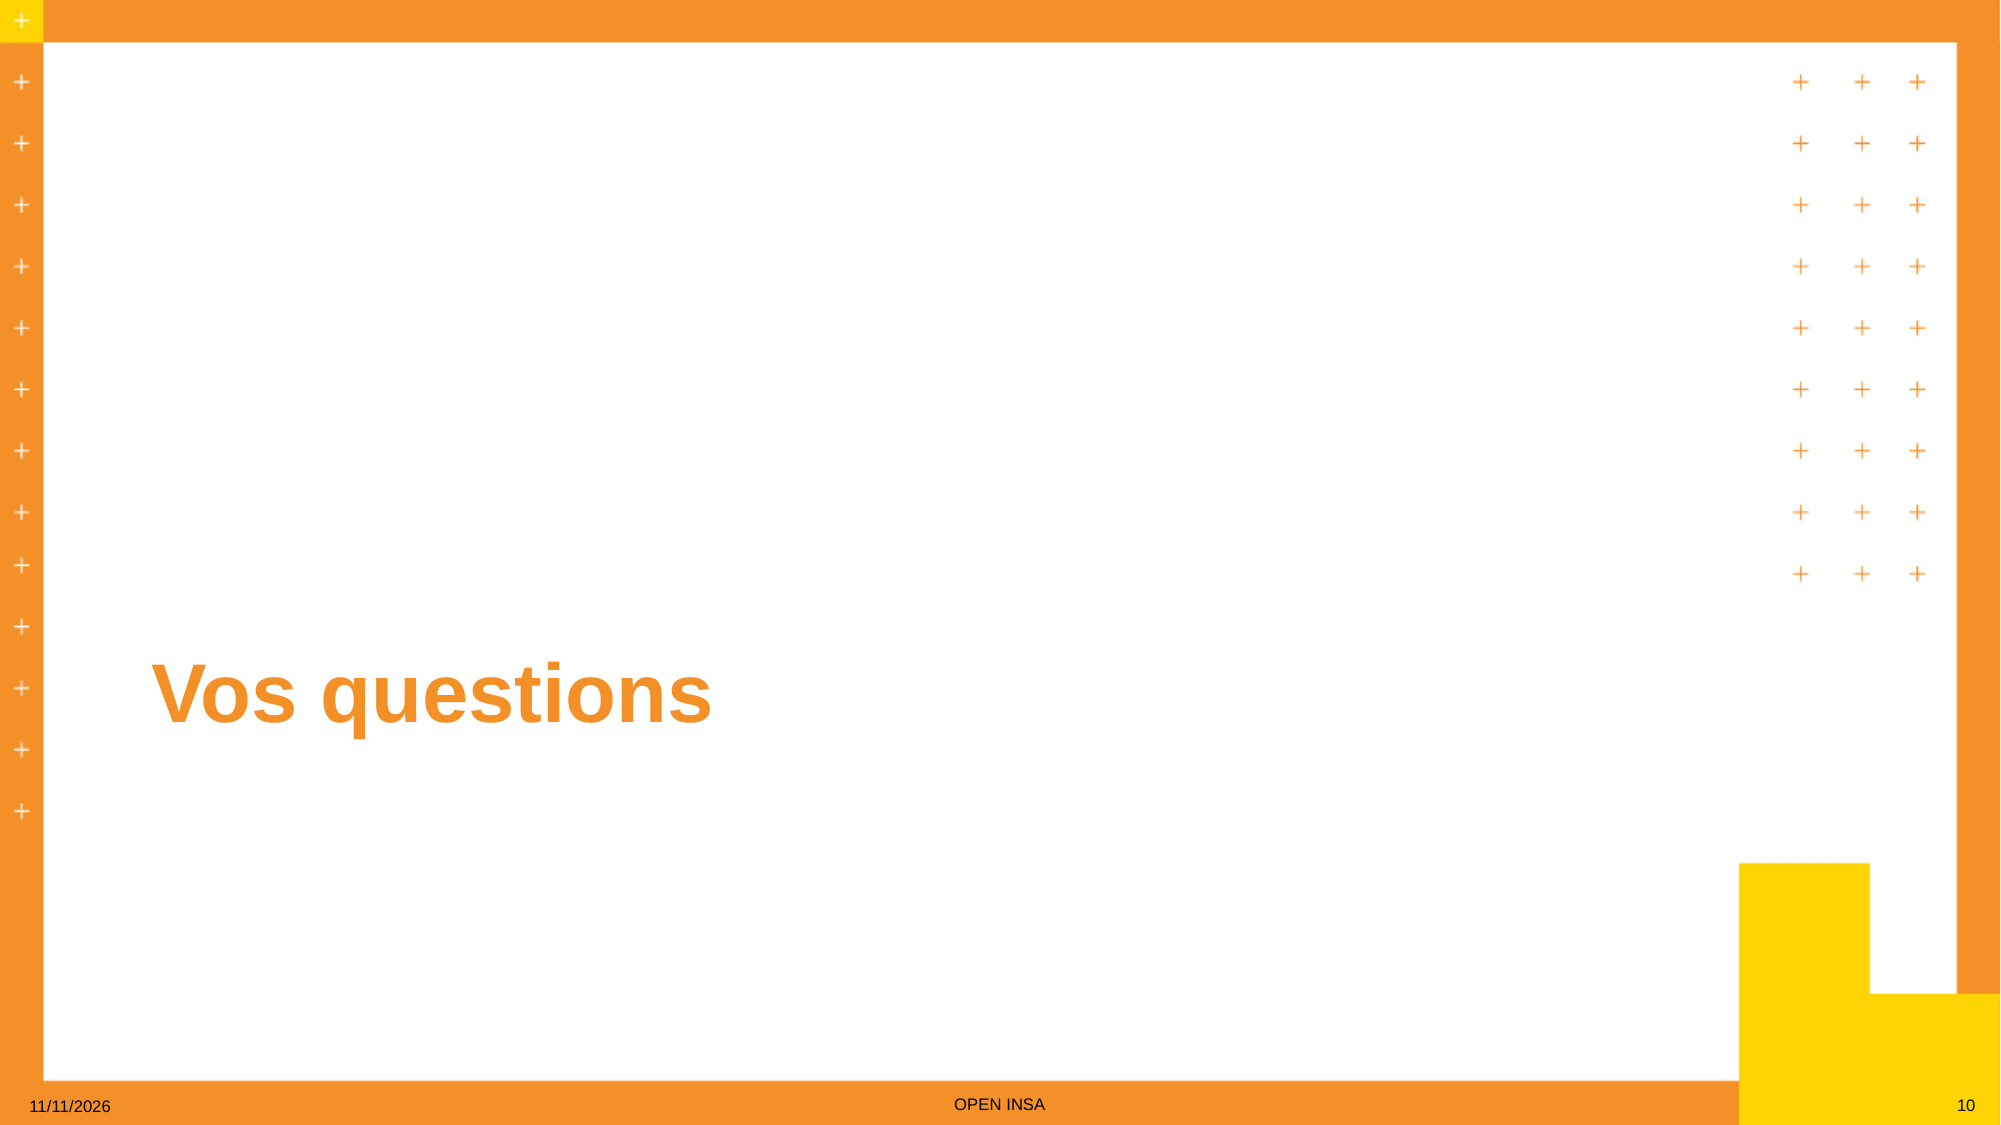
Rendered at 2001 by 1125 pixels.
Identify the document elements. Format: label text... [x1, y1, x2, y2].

footer OPEN INSA [662, 1083, 1338, 1125]
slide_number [23, 1085, 474, 1125]
slide_number 10 [1531, 1084, 1982, 1125]
picture [0, 0, 2001, 1125]
title Vos questions [136, 280, 1142, 749]
